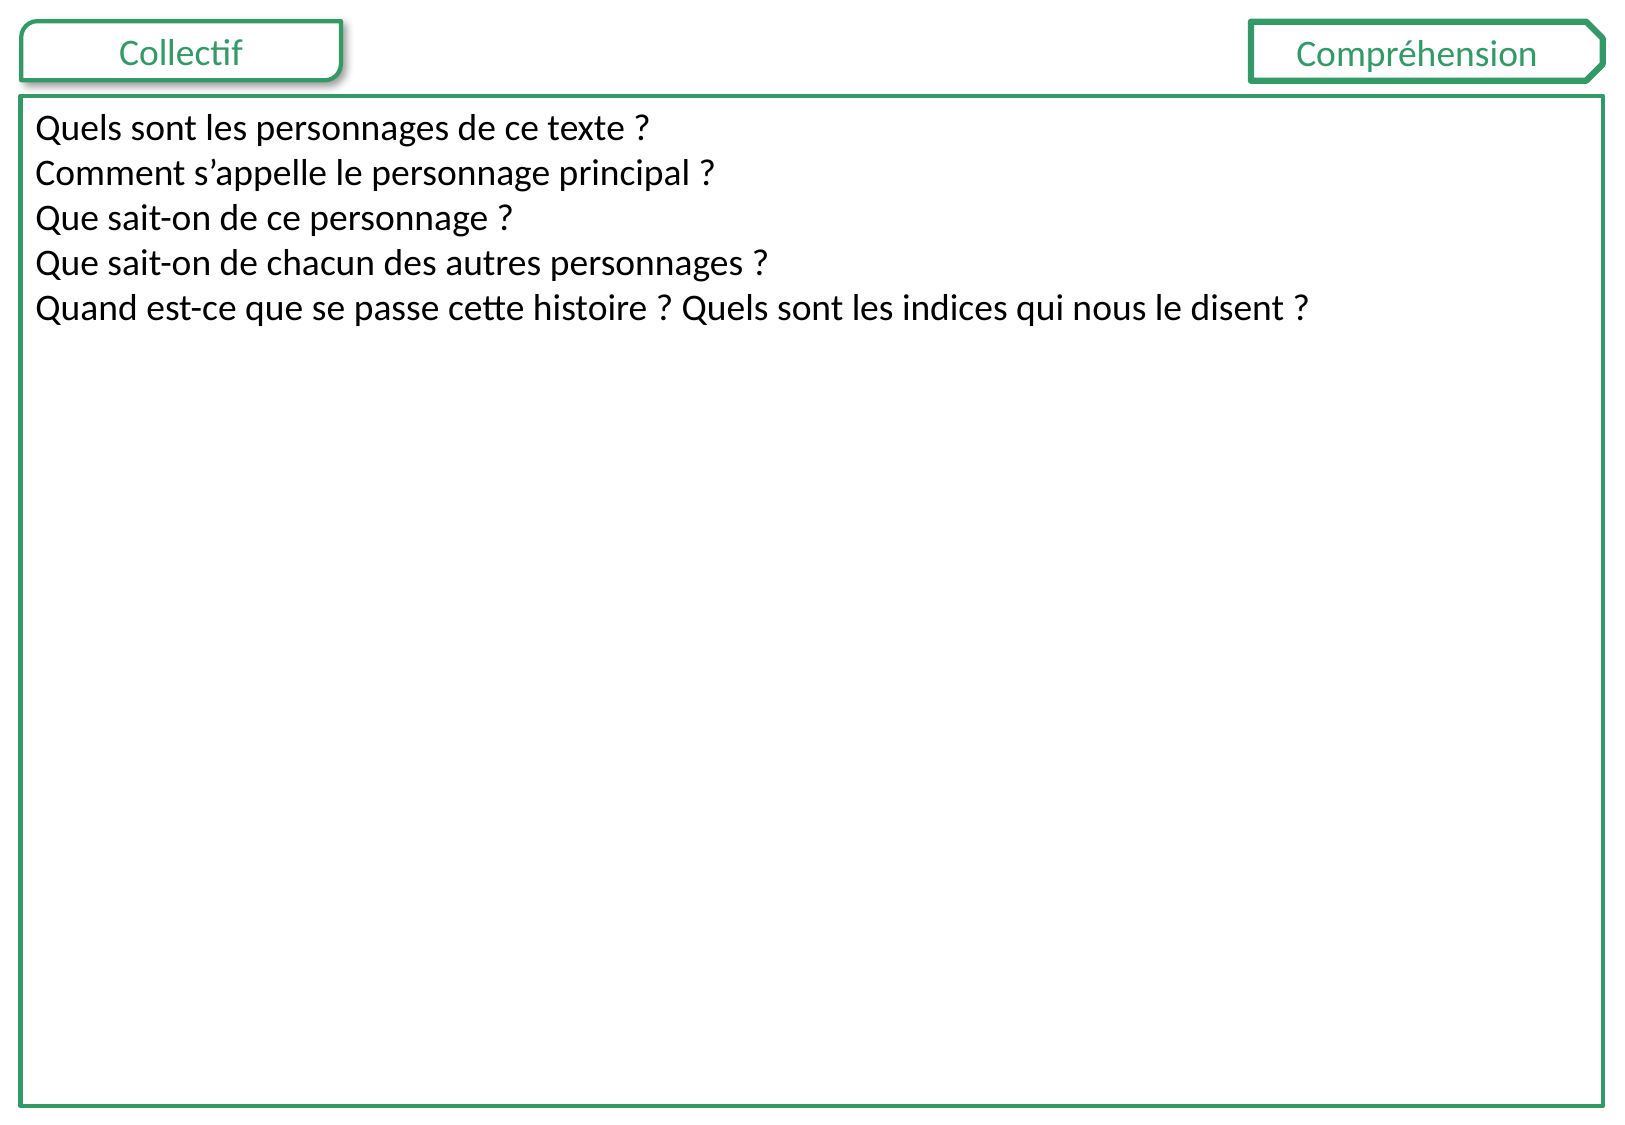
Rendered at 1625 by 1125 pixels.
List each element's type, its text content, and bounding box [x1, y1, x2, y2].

list Compréhension [1250, 21, 1584, 81]
list Quels sont les personnages de ce texte ? Comment s’appelle le personnage principal ? Que sait-on de ce personnage ? Que sait-on de chacun des autres personnages ? Quand est-ce que se passe cette histoire ? Quels sont les indices qui nous le disent ? [18, 94, 1605, 1108]
